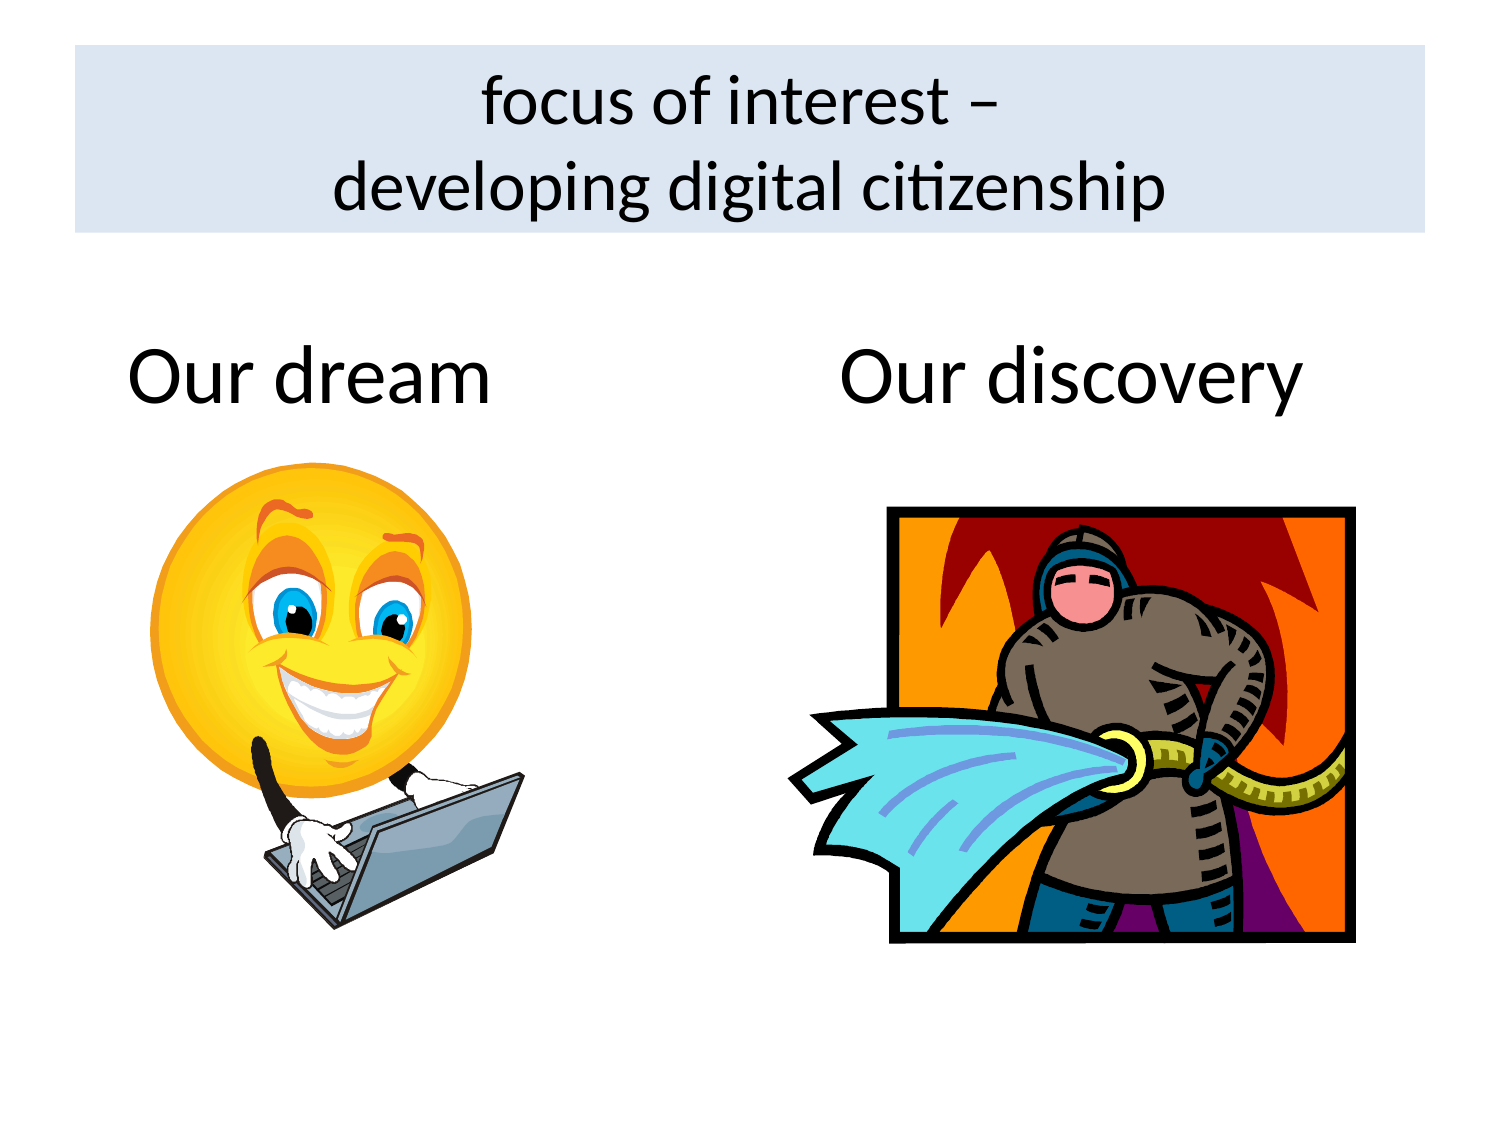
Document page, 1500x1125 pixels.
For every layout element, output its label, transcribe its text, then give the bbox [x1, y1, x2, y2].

title focus of interest – developing digital citizenship [75, 45, 1425, 233]
text_box Our dream [112, 312, 650, 428]
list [787, 499, 1363, 951]
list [149, 462, 526, 931]
text_box Our discovery [825, 312, 1388, 428]
